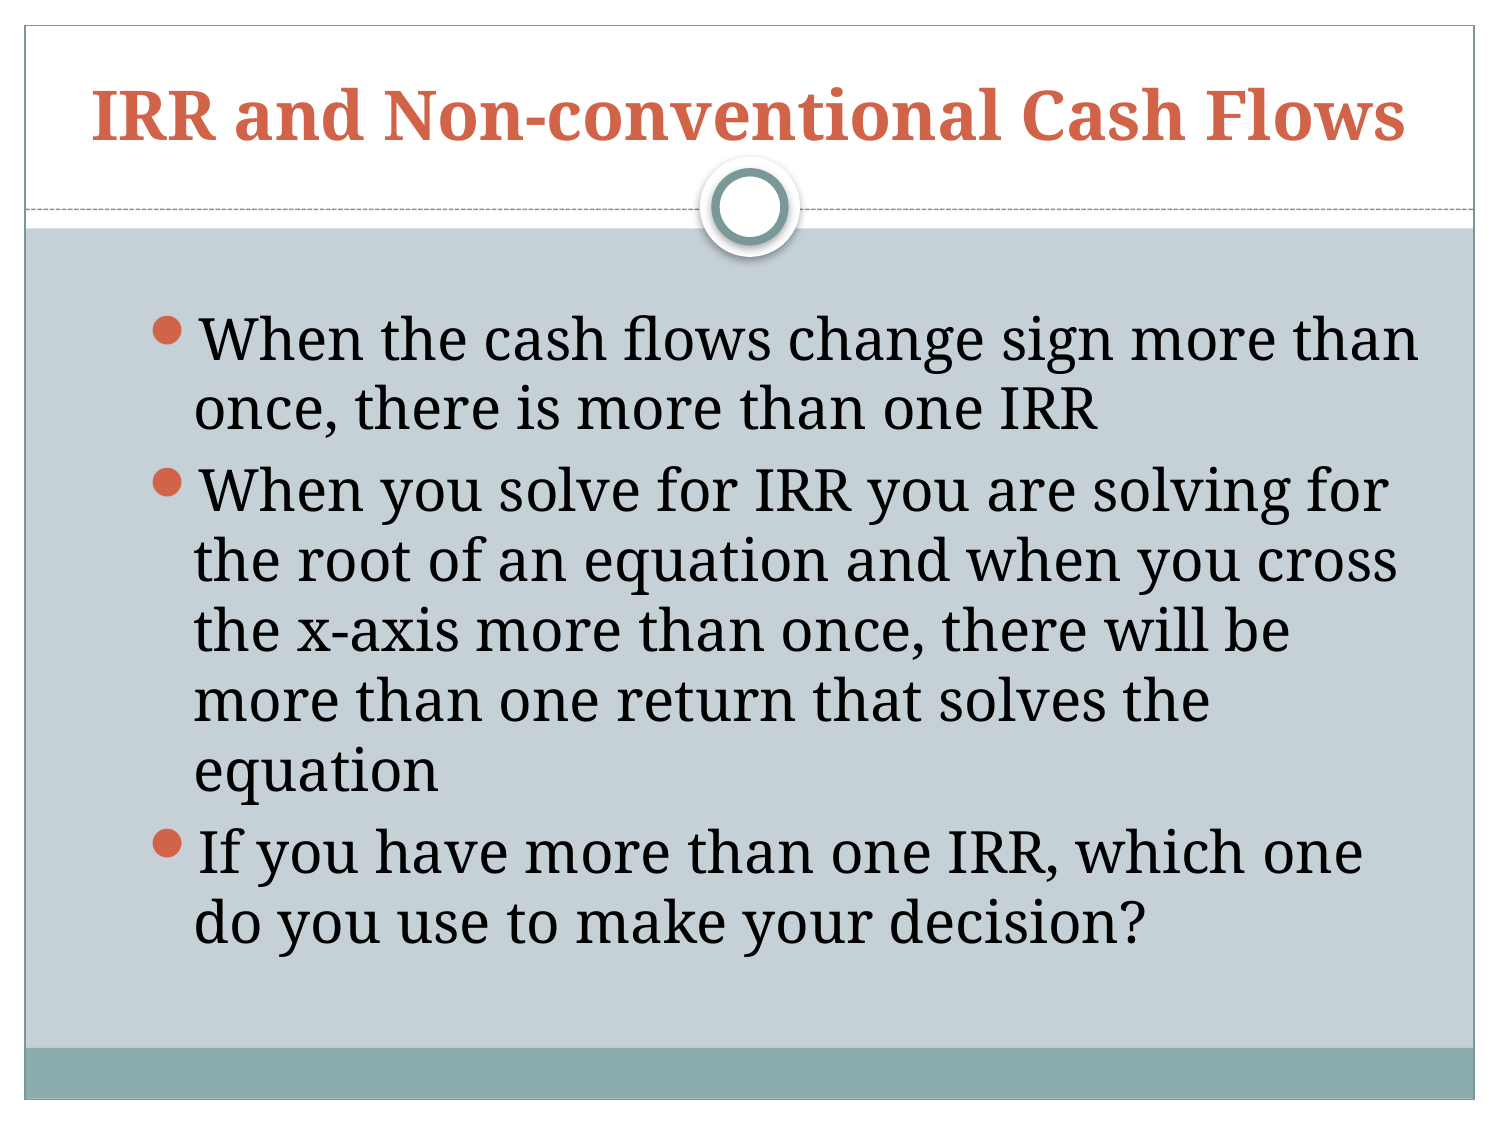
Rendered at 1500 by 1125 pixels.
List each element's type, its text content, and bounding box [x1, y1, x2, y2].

title IRR and Non-conventional Cash Flows [49, 37, 1450, 162]
list When the cash flows change sign more than once, there is more than one IRR When you solve for IRR you are solving for the root of an equation and when you cross the x-axis more than once, there will be more than one return that solves the equation If you have more than one IRR, which one do you use to make your decision? [133, 294, 1450, 1038]
